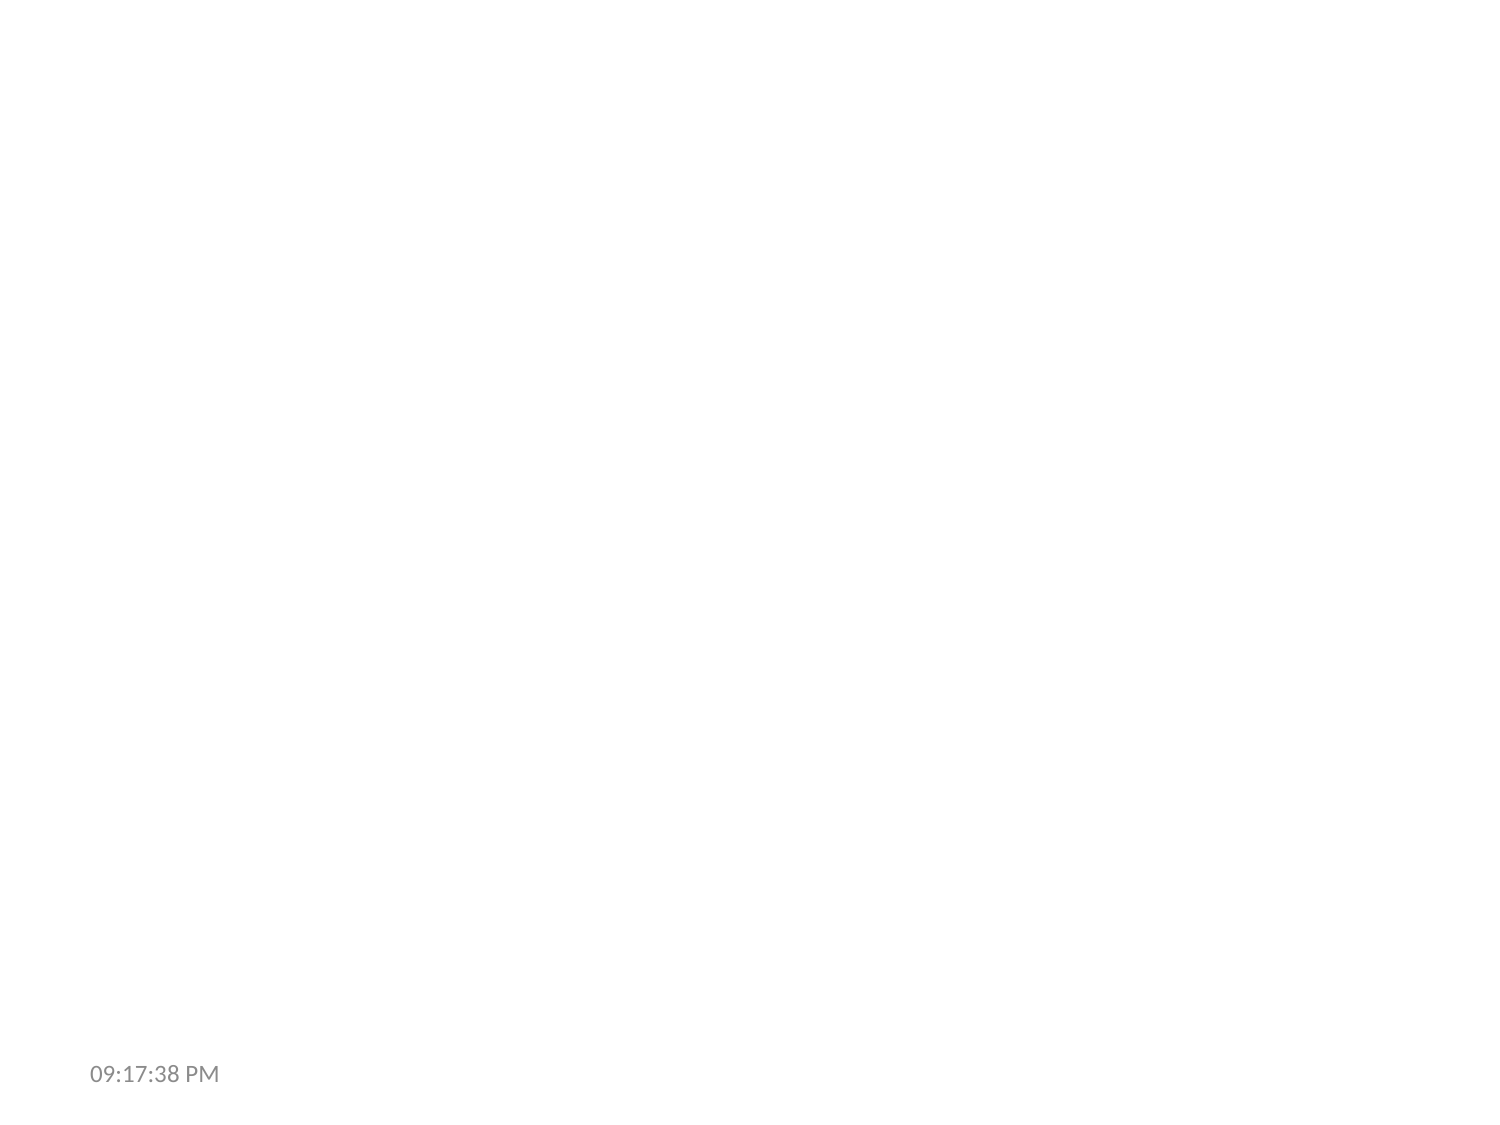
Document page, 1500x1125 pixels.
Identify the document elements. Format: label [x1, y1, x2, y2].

slide_number [75, 1042, 425, 1103]
